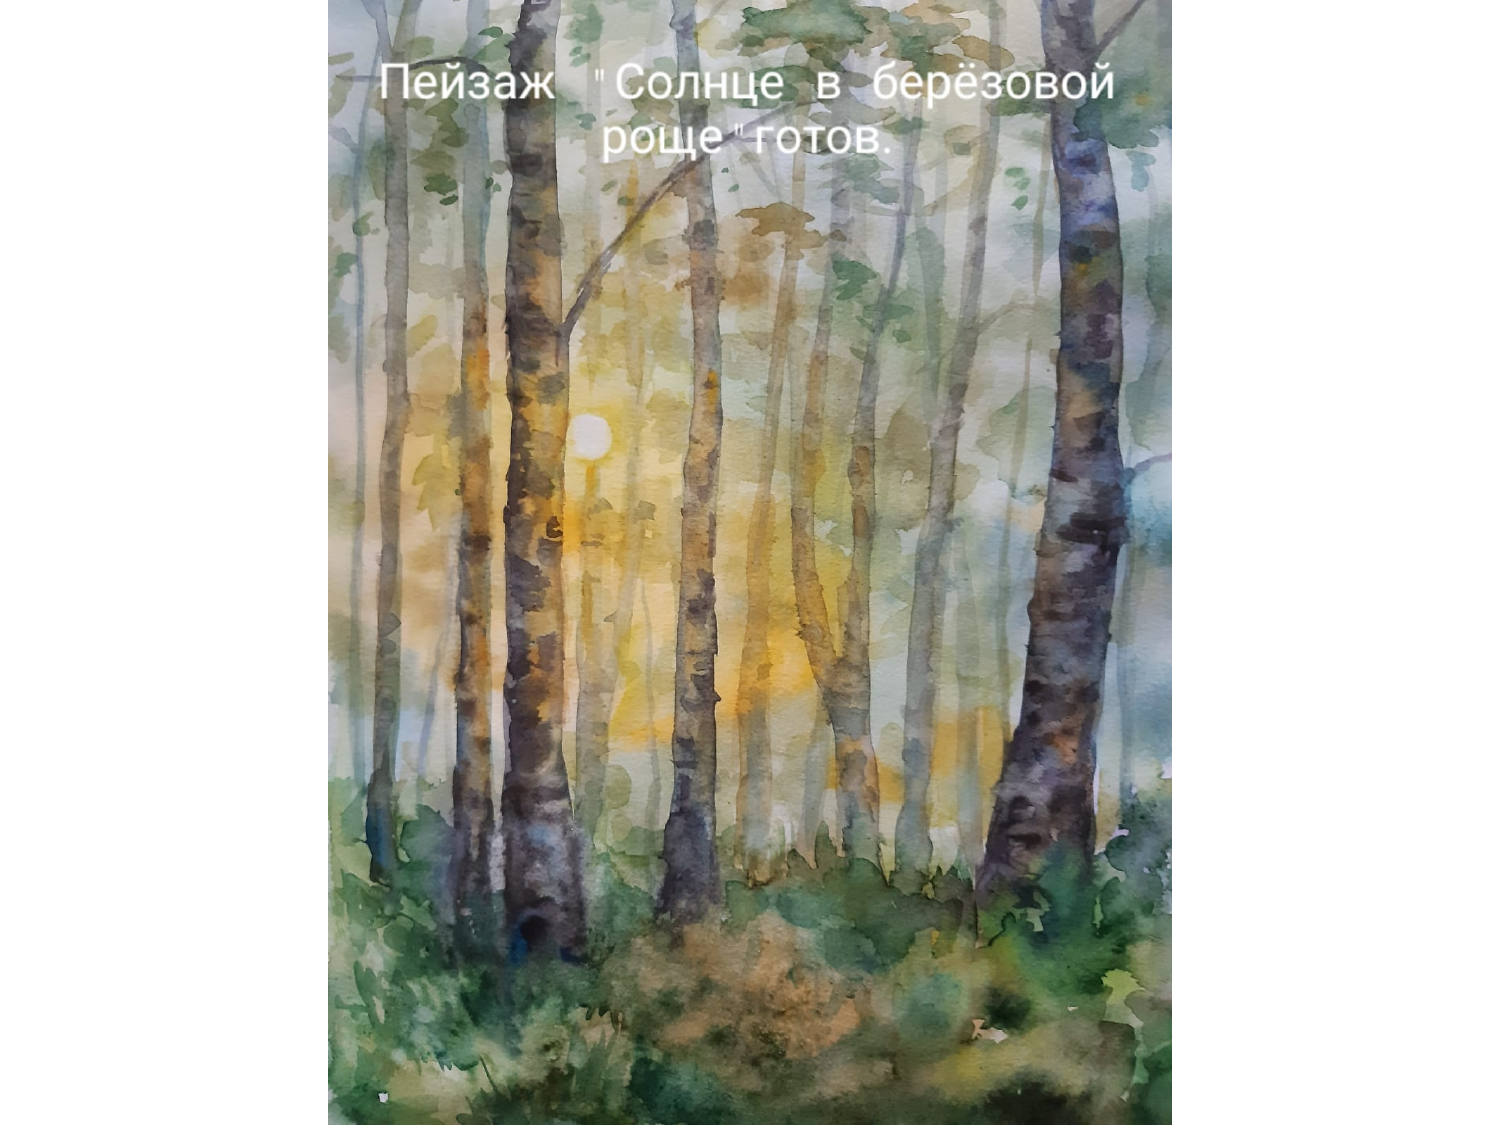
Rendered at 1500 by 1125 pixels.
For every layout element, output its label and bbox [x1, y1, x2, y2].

picture [327, 0, 1173, 1125]
